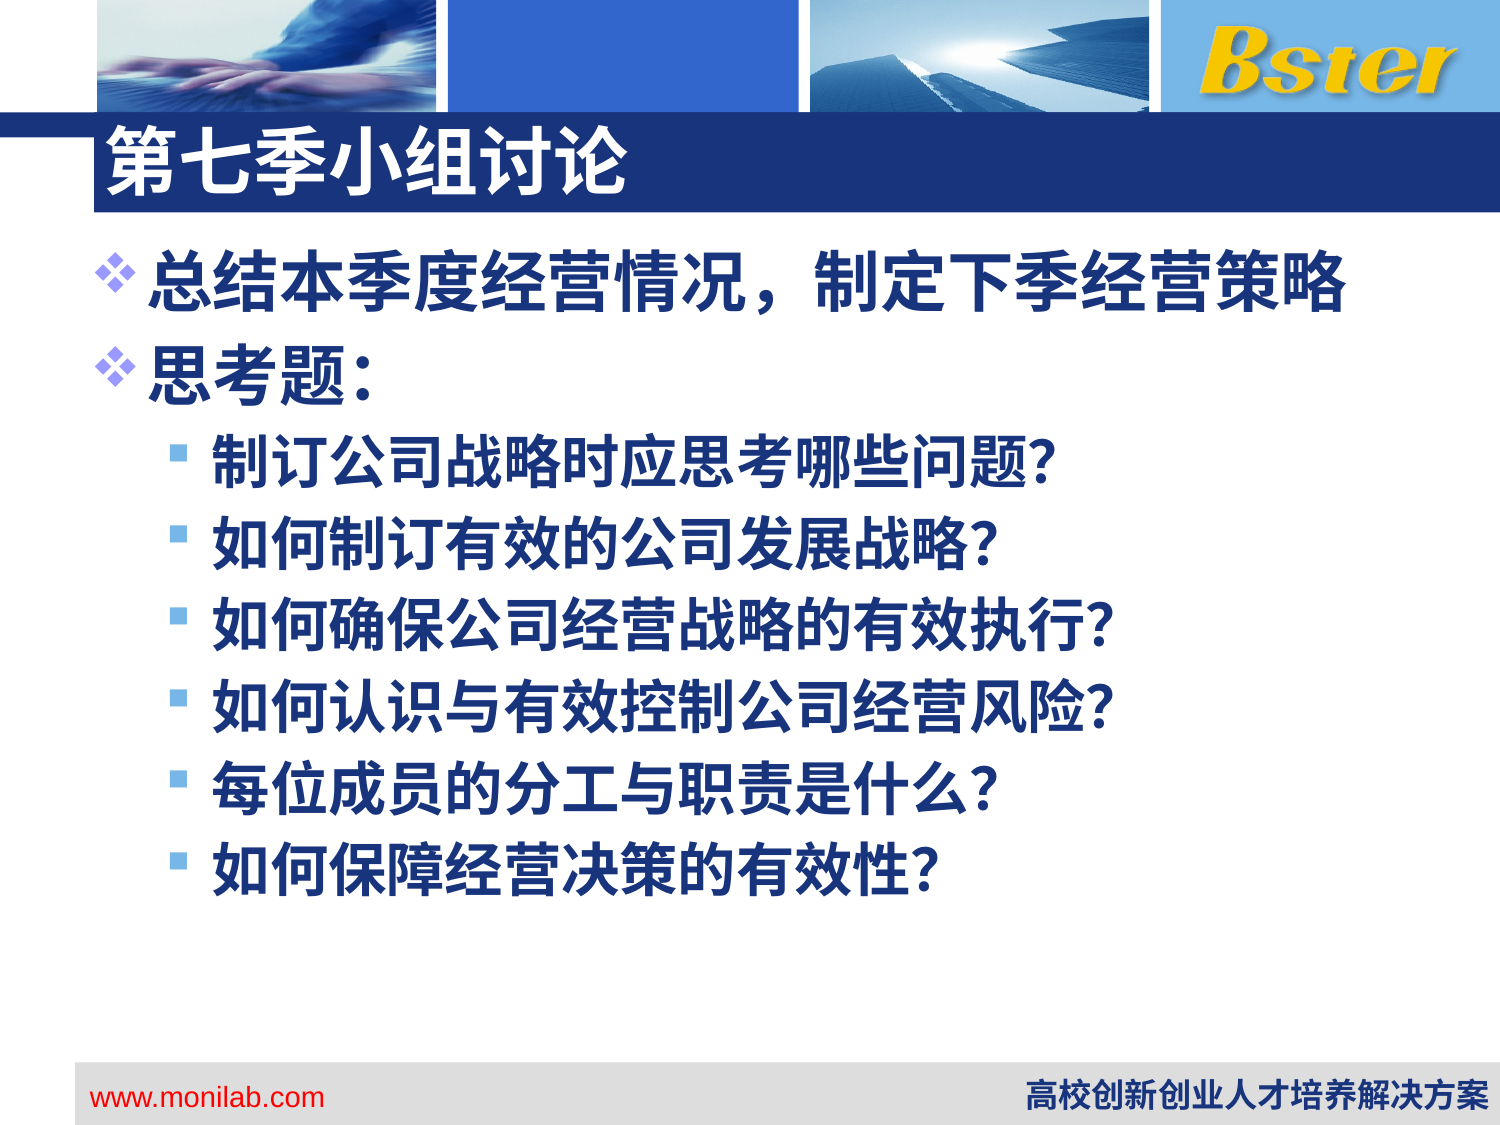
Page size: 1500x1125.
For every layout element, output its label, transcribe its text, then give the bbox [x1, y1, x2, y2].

picture [810, 0, 1150, 112]
title 第七季小组讨论 [88, 113, 1369, 206]
picture [1199, 26, 1458, 94]
picture [97, 0, 437, 112]
list 总结本季度经营情况，制定下季经营策略 思考题： 制订公司战略时应思考哪些问题？ 如何制订有效的公司发展战略？ 如何确保公司经营战略的有效执行？ 如何认识与有效控制公司经营风险？ 每位成员的分工与职责是什么？ 如何保障经营决策的有效性？ [74, 232, 1454, 1034]
